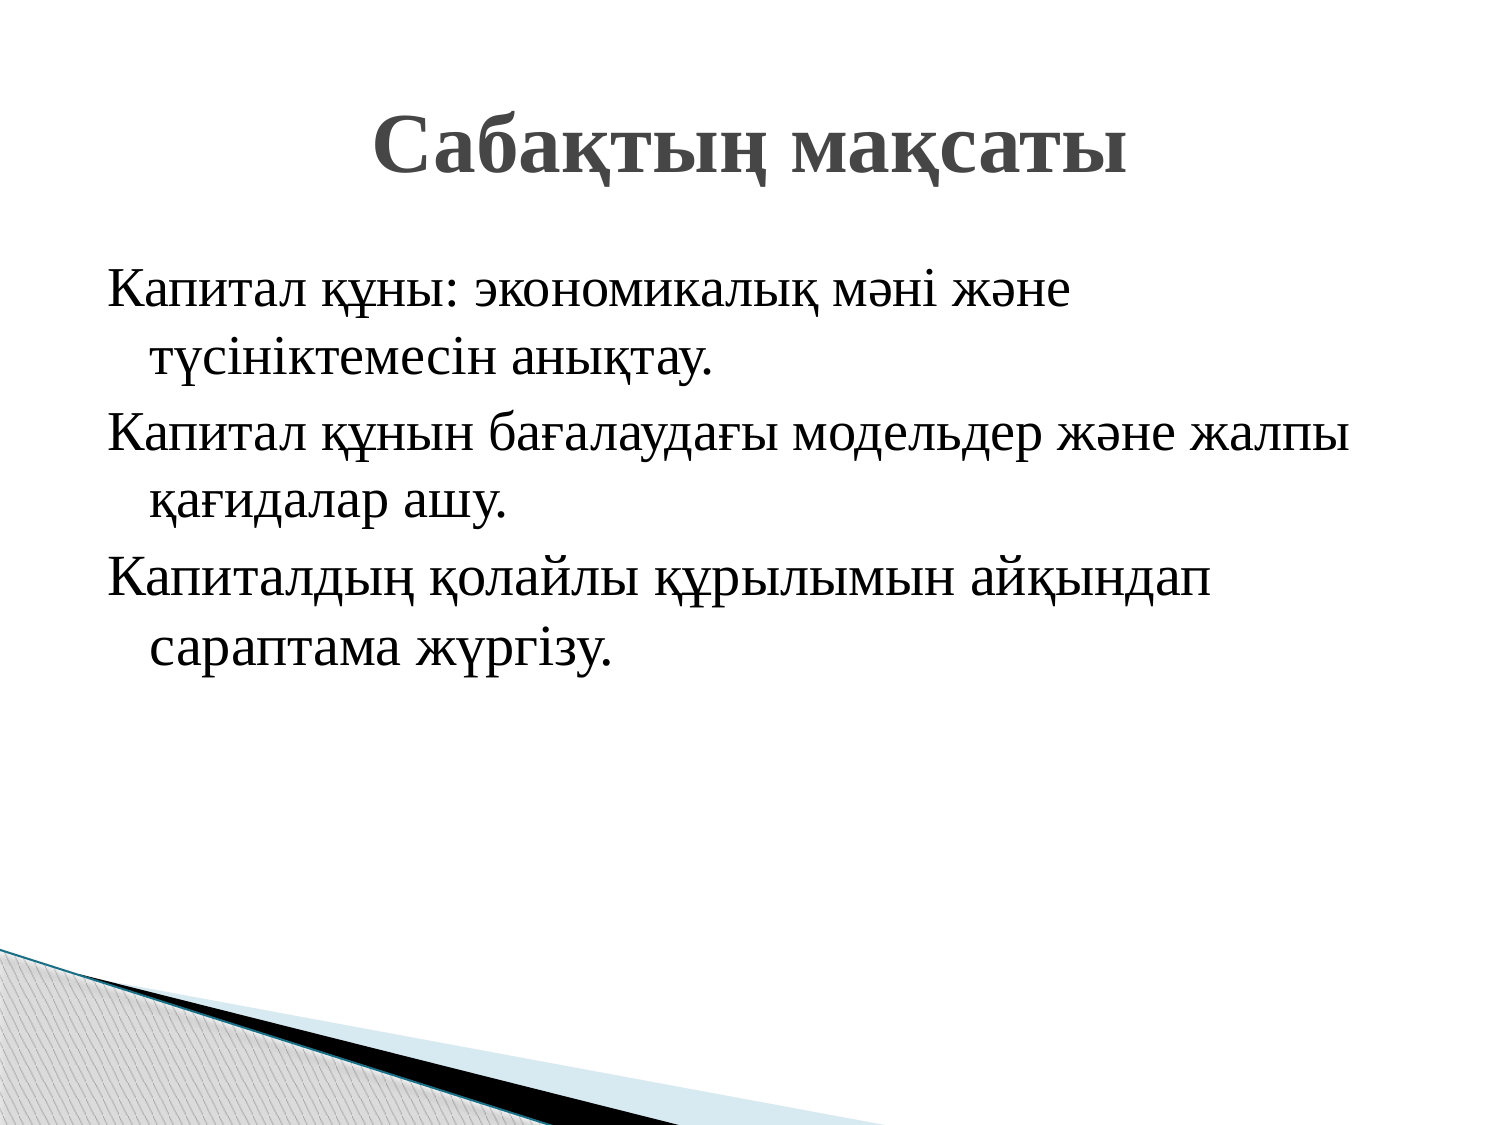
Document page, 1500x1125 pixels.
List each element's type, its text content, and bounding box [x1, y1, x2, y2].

title Сабақтың мақсаты [75, 45, 1425, 233]
list Капитал құны: экономикалық мәні және түсініктемесін анықтау. Капитал құнын бағалаудағы модельдер және жалпы қағидалар ашу. Капиталдың қолайлы құрылымын айқындап сараптама жүргізу. [75, 243, 1425, 986]
